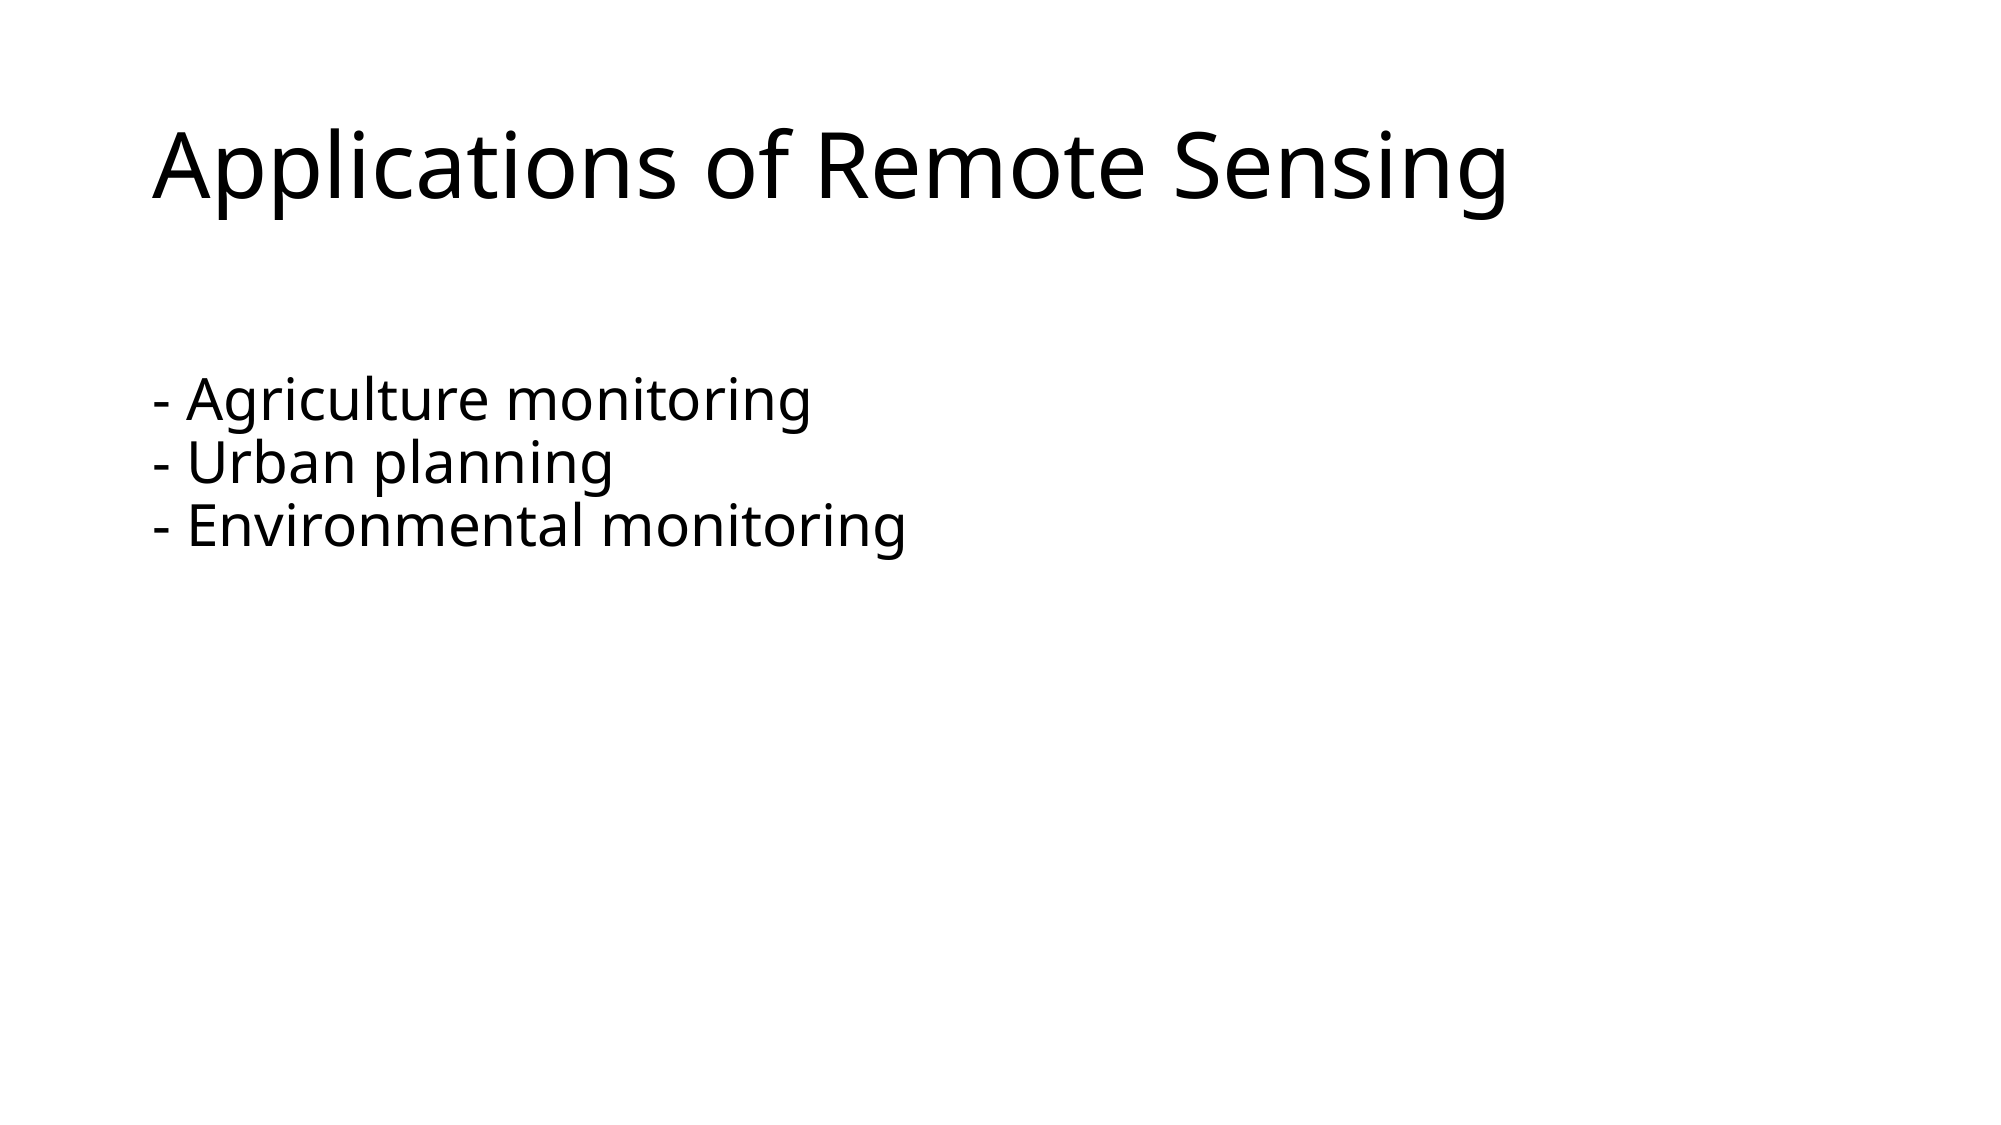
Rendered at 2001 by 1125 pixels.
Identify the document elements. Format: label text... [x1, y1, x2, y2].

title Applications of Remote Sensing [137, 59, 1863, 278]
list - Agriculture monitoring - Urban planning - Environmental monitoring [137, 299, 1863, 1014]
